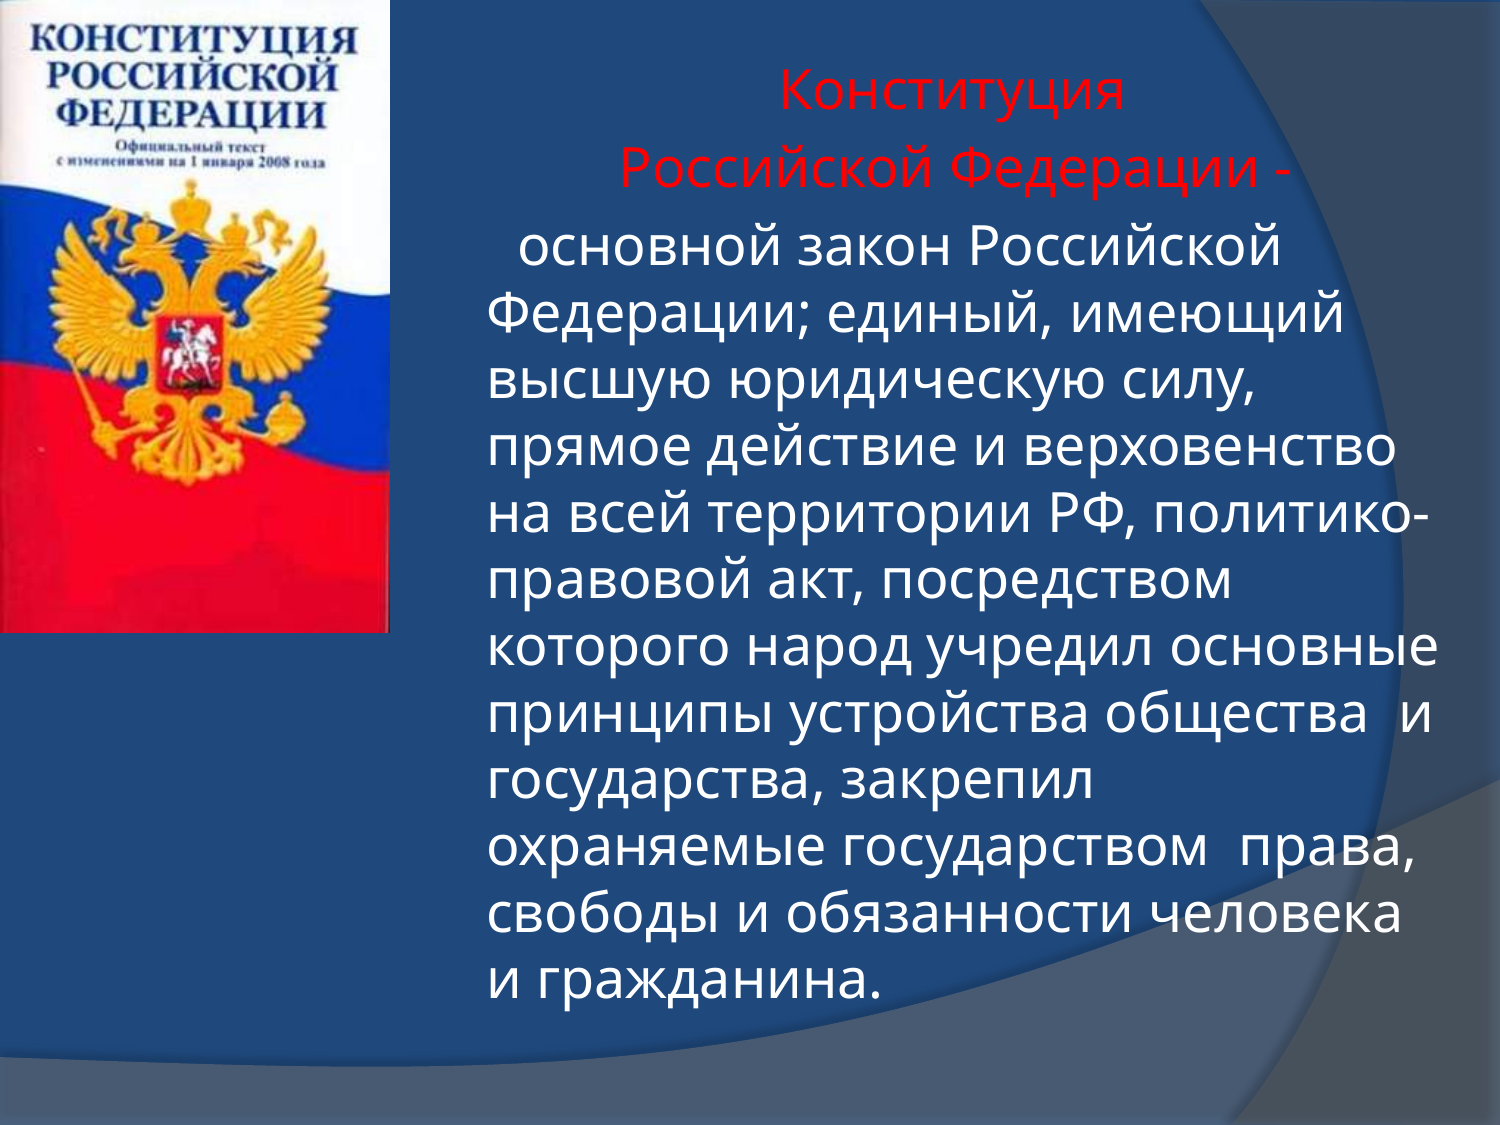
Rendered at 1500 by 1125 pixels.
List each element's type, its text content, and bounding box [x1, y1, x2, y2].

picture [0, 0, 391, 633]
list Конституция Российской Федерации - основной закон Российской Федерации; единый, имеющий высшую юридическую силу, прямое действие и верховенство на всей территории РФ, политико-правовой акт, посредством которого народ учредил основные принципы устройства общества и государства, закрепил охраняемые государством права, свободы и обязанности человека и гражданина. [410, 46, 1465, 1043]
